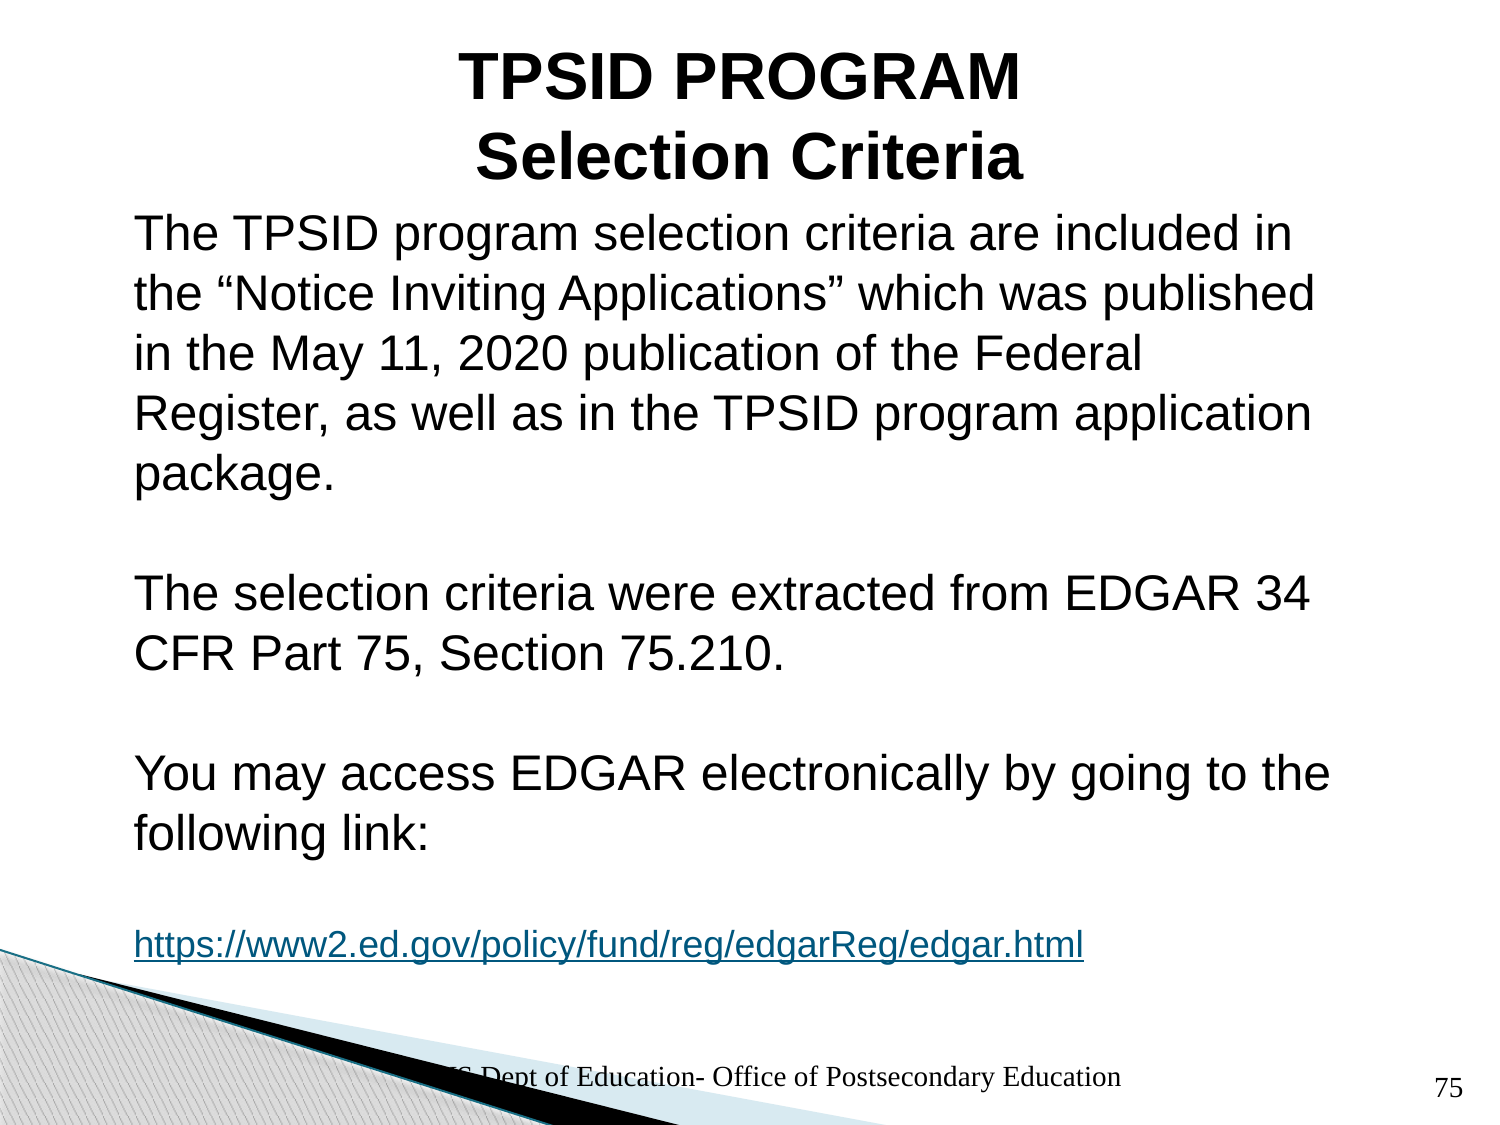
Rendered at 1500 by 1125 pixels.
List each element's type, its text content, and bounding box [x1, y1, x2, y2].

footer US Dept of Education- Office of Postsecondary Education [350, 1062, 1138, 1100]
title TPSID PROGRAM Selection Criteria [62, 24, 1438, 228]
text_box The TPSID program selection criteria are included in the “Notice Inviting Applications” which was published in the May 11, 2020 publication of the Federal Register, as well as in the TPSID program application package. The selection criteria were extracted from EDGAR 34 CFR Part 75, Section 75.210. You may access EDGAR electronically by going to the following link: https://www2.ed.gov/policy/fund/reg/edgarReg/edgar.html [118, 228, 1369, 1043]
slide_number 75 [1418, 1051, 1479, 1112]
